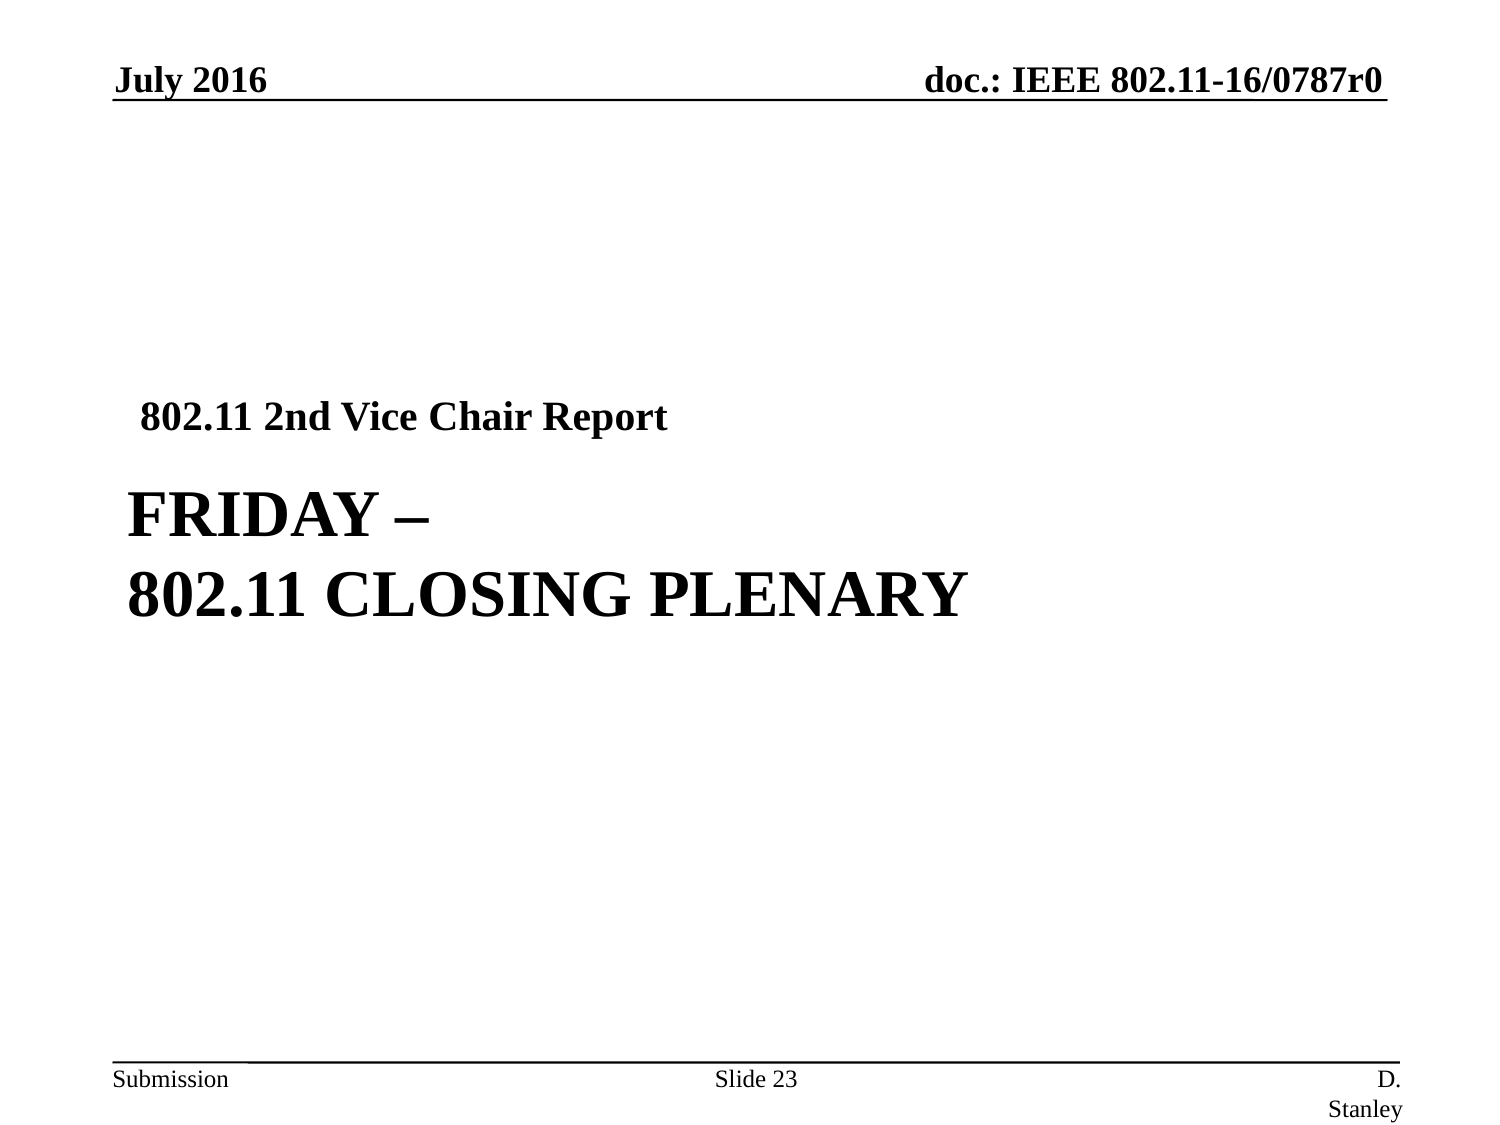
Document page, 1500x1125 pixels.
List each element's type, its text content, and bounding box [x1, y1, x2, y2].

slide_number Slide 23 [712, 1061, 800, 1093]
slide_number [114, 54, 388, 101]
title Friday – 802.11 Closing Plenary [112, 462, 1388, 687]
footer D. Stanley, HP Enterprise [1324, 1061, 1402, 1093]
list 802.11 2nd Vice Chair Report [124, 199, 1401, 447]
